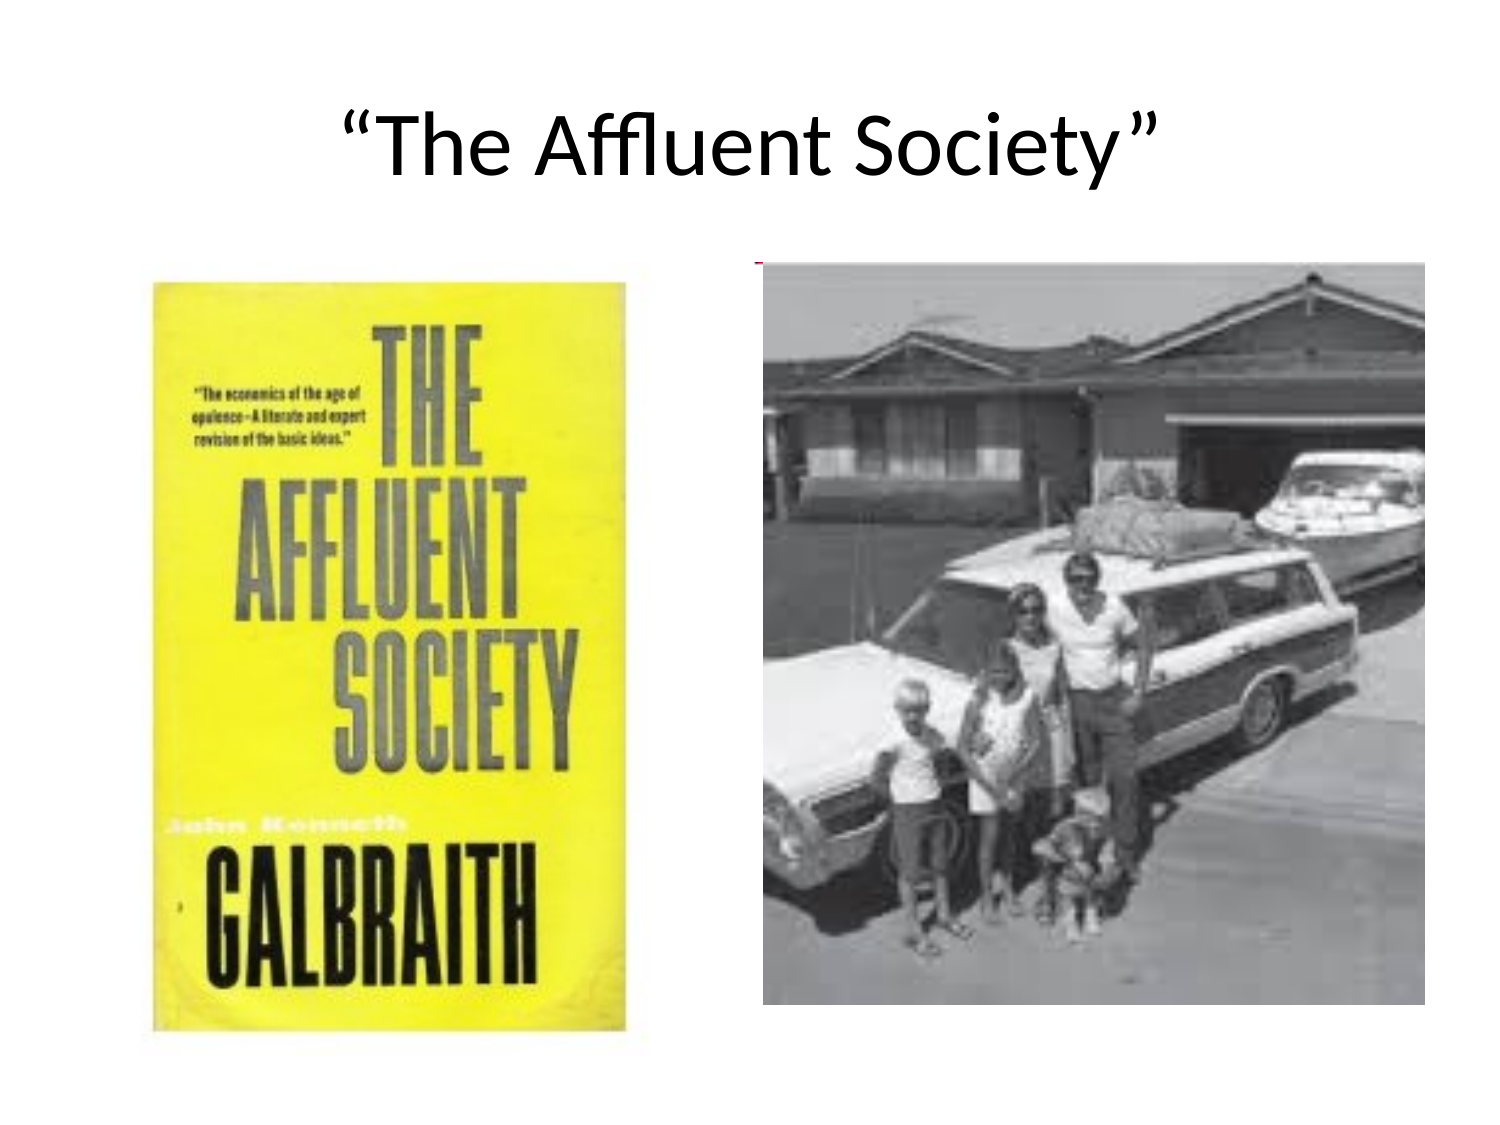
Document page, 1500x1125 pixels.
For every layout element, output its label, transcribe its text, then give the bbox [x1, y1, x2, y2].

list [764, 262, 1426, 1006]
picture [31, 262, 763, 1056]
title “The Affluent Society” [75, 45, 1425, 233]
